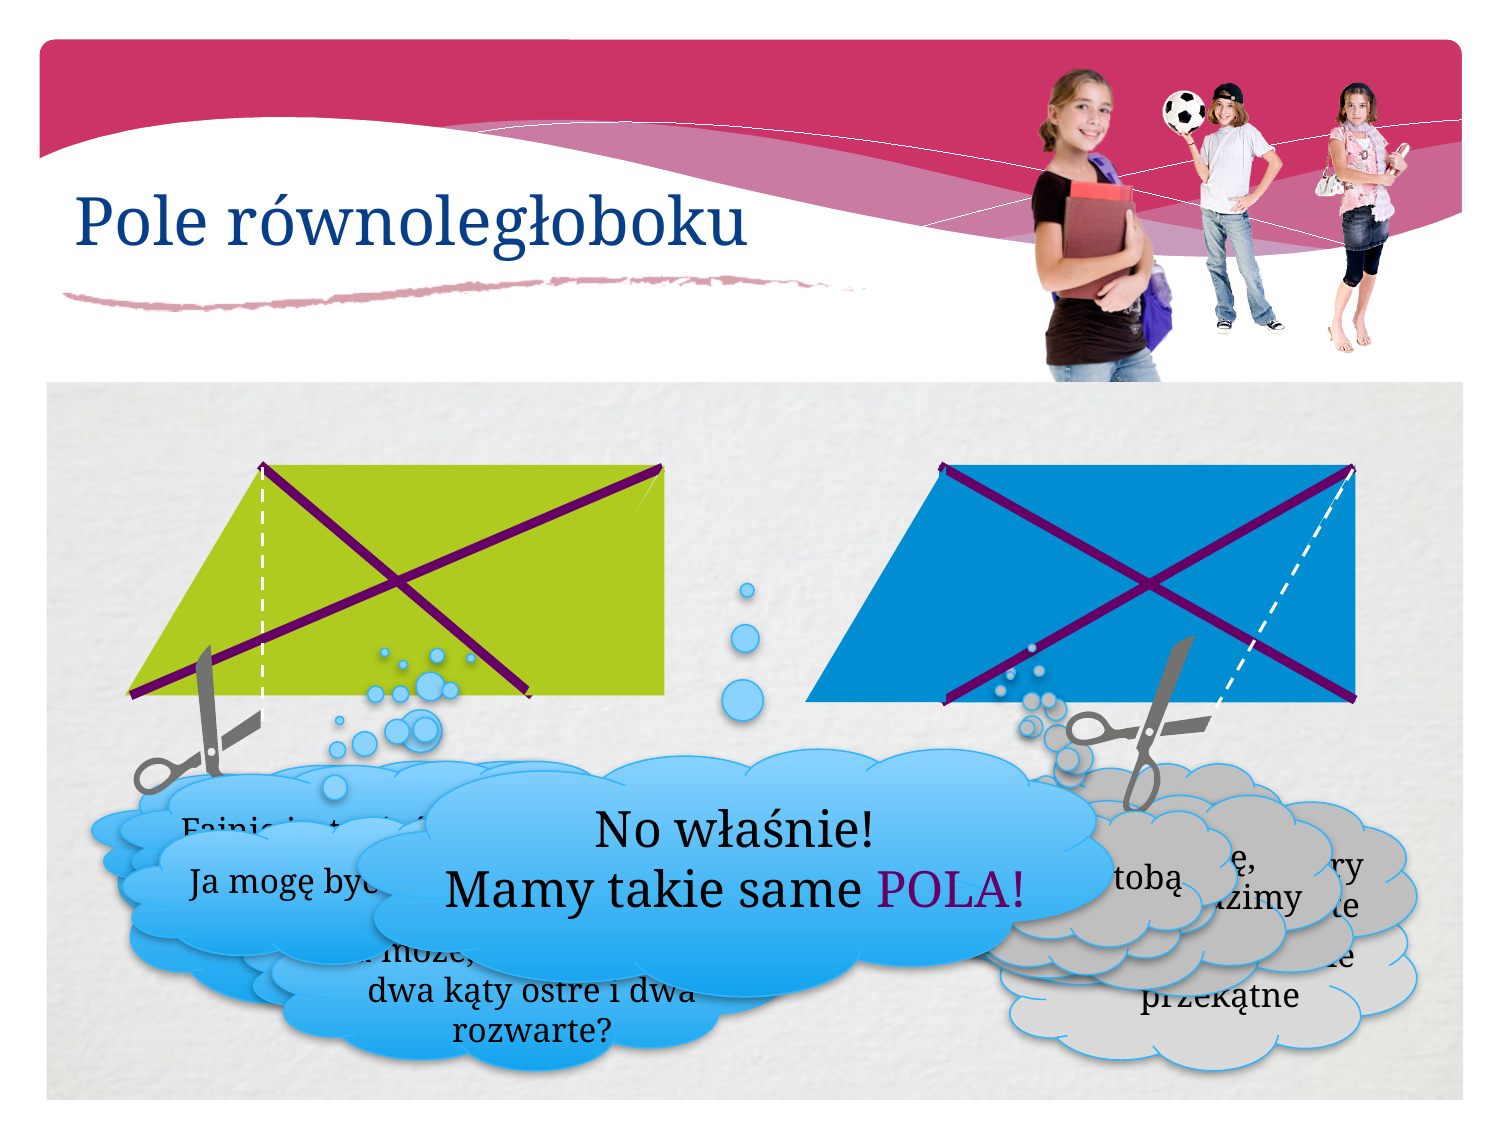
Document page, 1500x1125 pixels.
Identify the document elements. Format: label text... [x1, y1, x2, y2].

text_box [130, 467, 262, 679]
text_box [1202, 468, 1354, 731]
text_box Pole równoległoboku [59, 171, 818, 272]
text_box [263, 467, 519, 696]
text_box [951, 467, 1203, 703]
picture [55, 274, 980, 313]
picture [46, 28, 1464, 1125]
